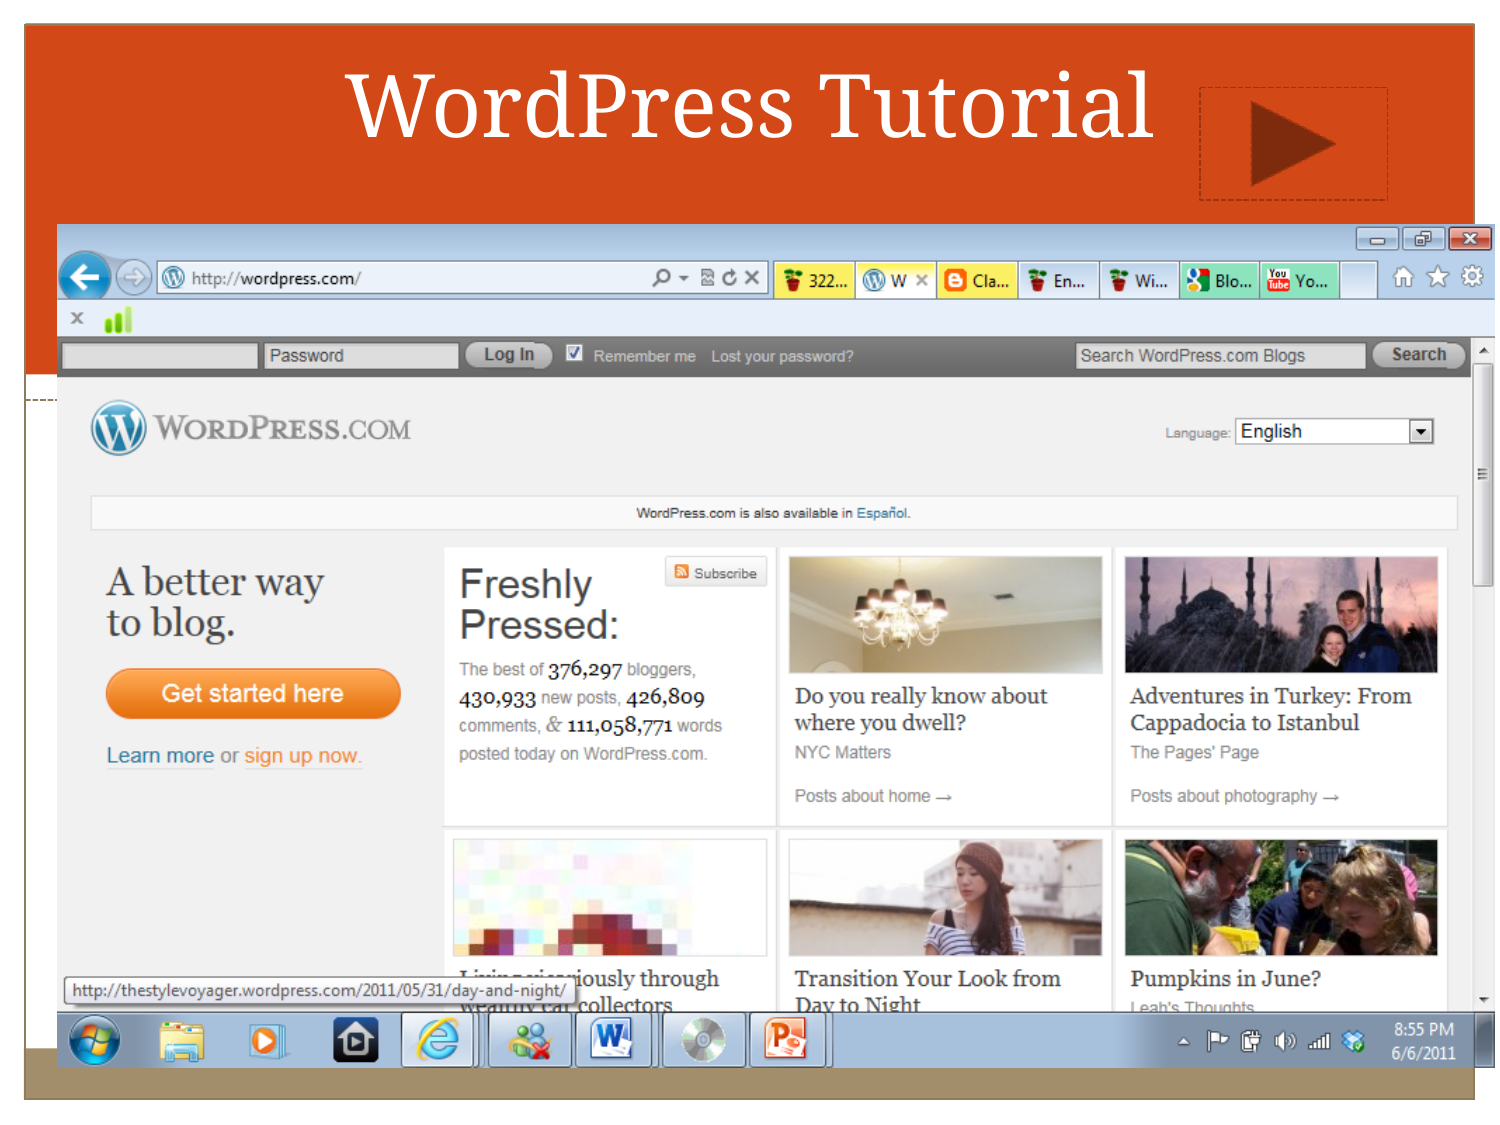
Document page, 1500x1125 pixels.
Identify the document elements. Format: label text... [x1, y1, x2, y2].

picture [56, 224, 1495, 1068]
title WordPress Tutorial [112, 12, 1388, 163]
text_box [1199, 87, 1388, 201]
